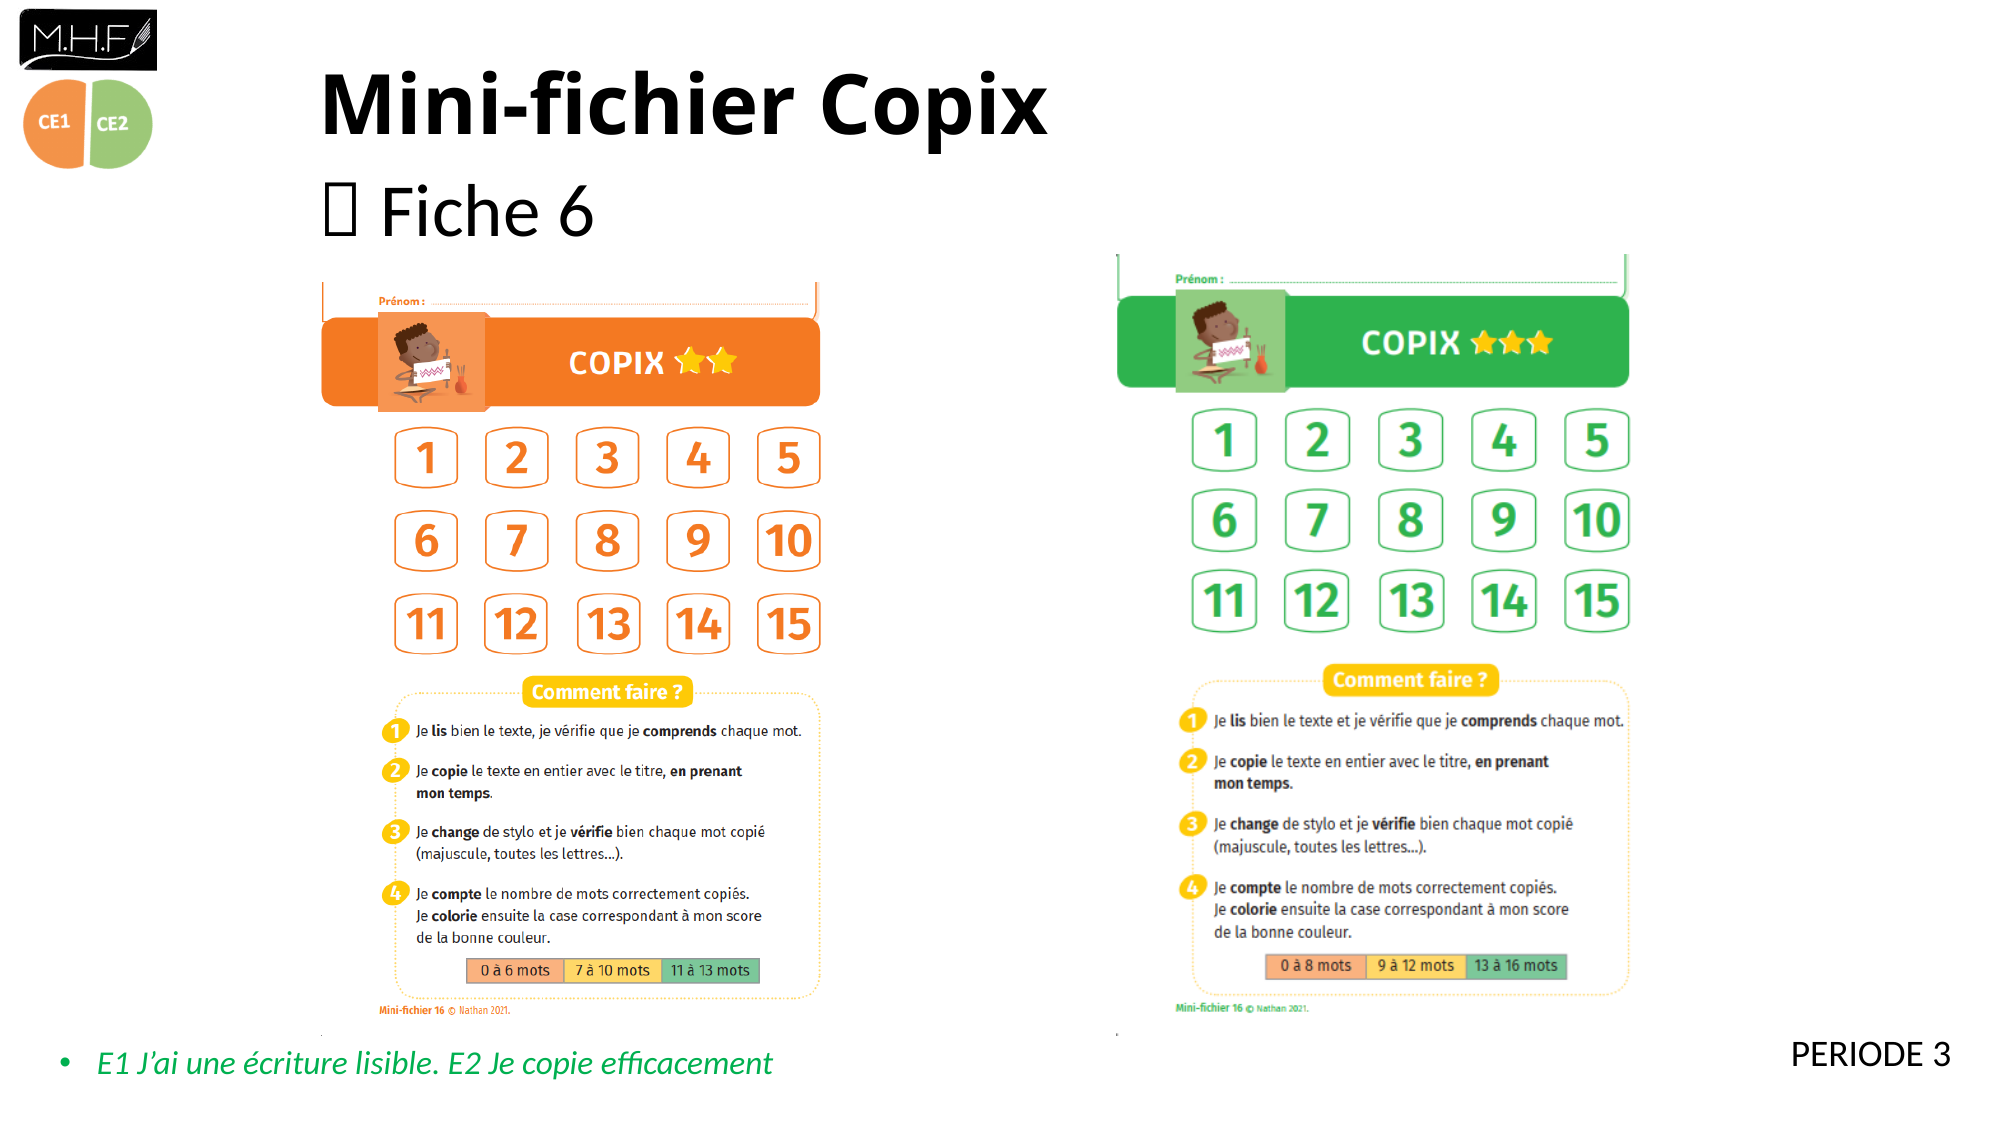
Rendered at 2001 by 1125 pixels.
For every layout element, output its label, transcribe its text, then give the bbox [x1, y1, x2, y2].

text_box  Fiche 6 [303, 154, 930, 394]
text_box Mini-fichier Copix [303, 7, 1549, 208]
text_box E1 J’ai une écriture lisible. E2 Je copie efficacement [44, 1038, 1346, 1092]
picture [321, 282, 884, 1036]
picture [1116, 254, 1679, 1036]
text_box PERIODE 3 [1362, 1021, 1967, 1082]
picture [1, 7, 177, 207]
